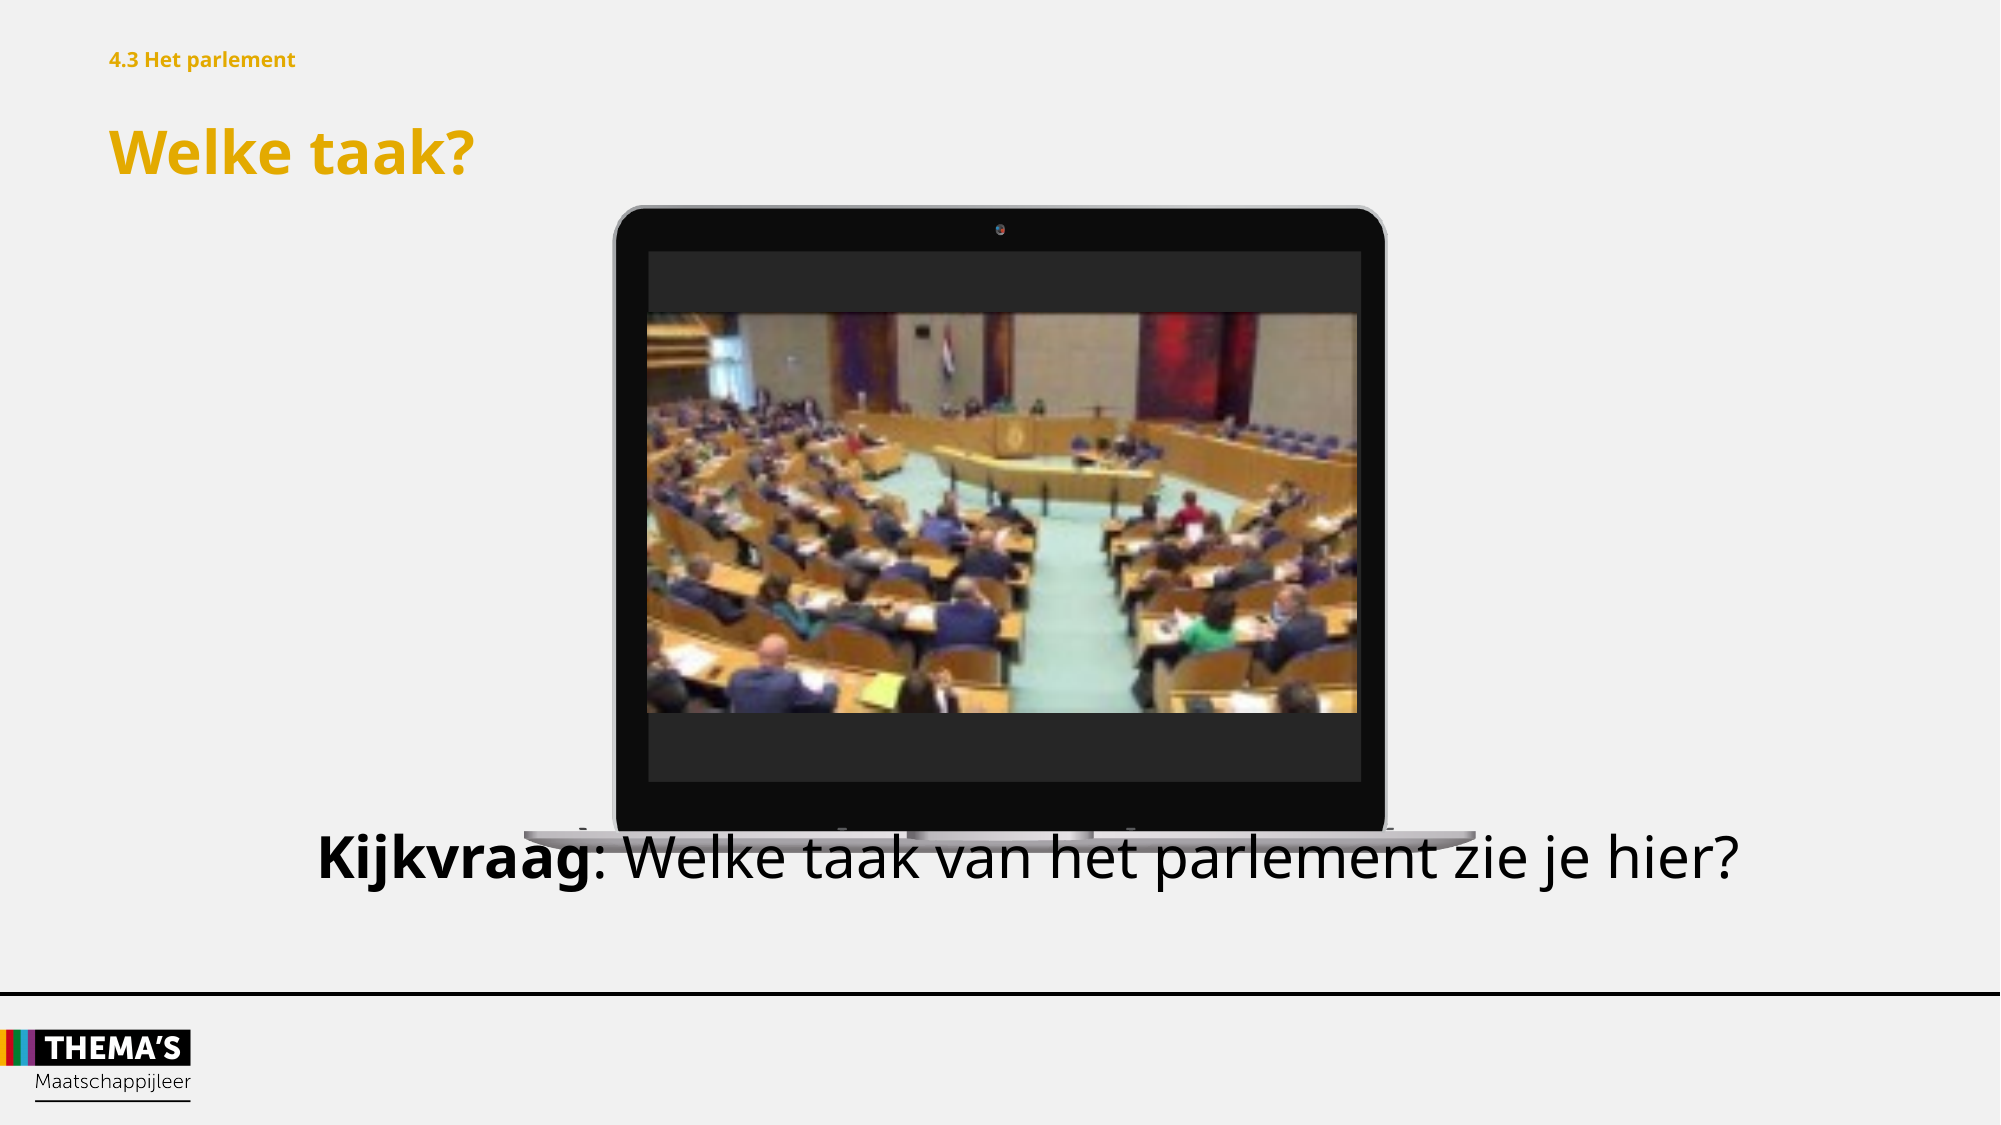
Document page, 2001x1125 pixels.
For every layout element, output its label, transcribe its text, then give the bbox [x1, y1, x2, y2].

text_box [646, 311, 1358, 714]
picture [0, 993, 203, 1125]
list Welke taak? [94, 114, 1828, 205]
text_box Kijkvraag: Welke taak van het parlement zie je hier? [301, 813, 1755, 898]
list 4.3 Het parlement [94, 33, 941, 88]
picture [524, 205, 1476, 813]
